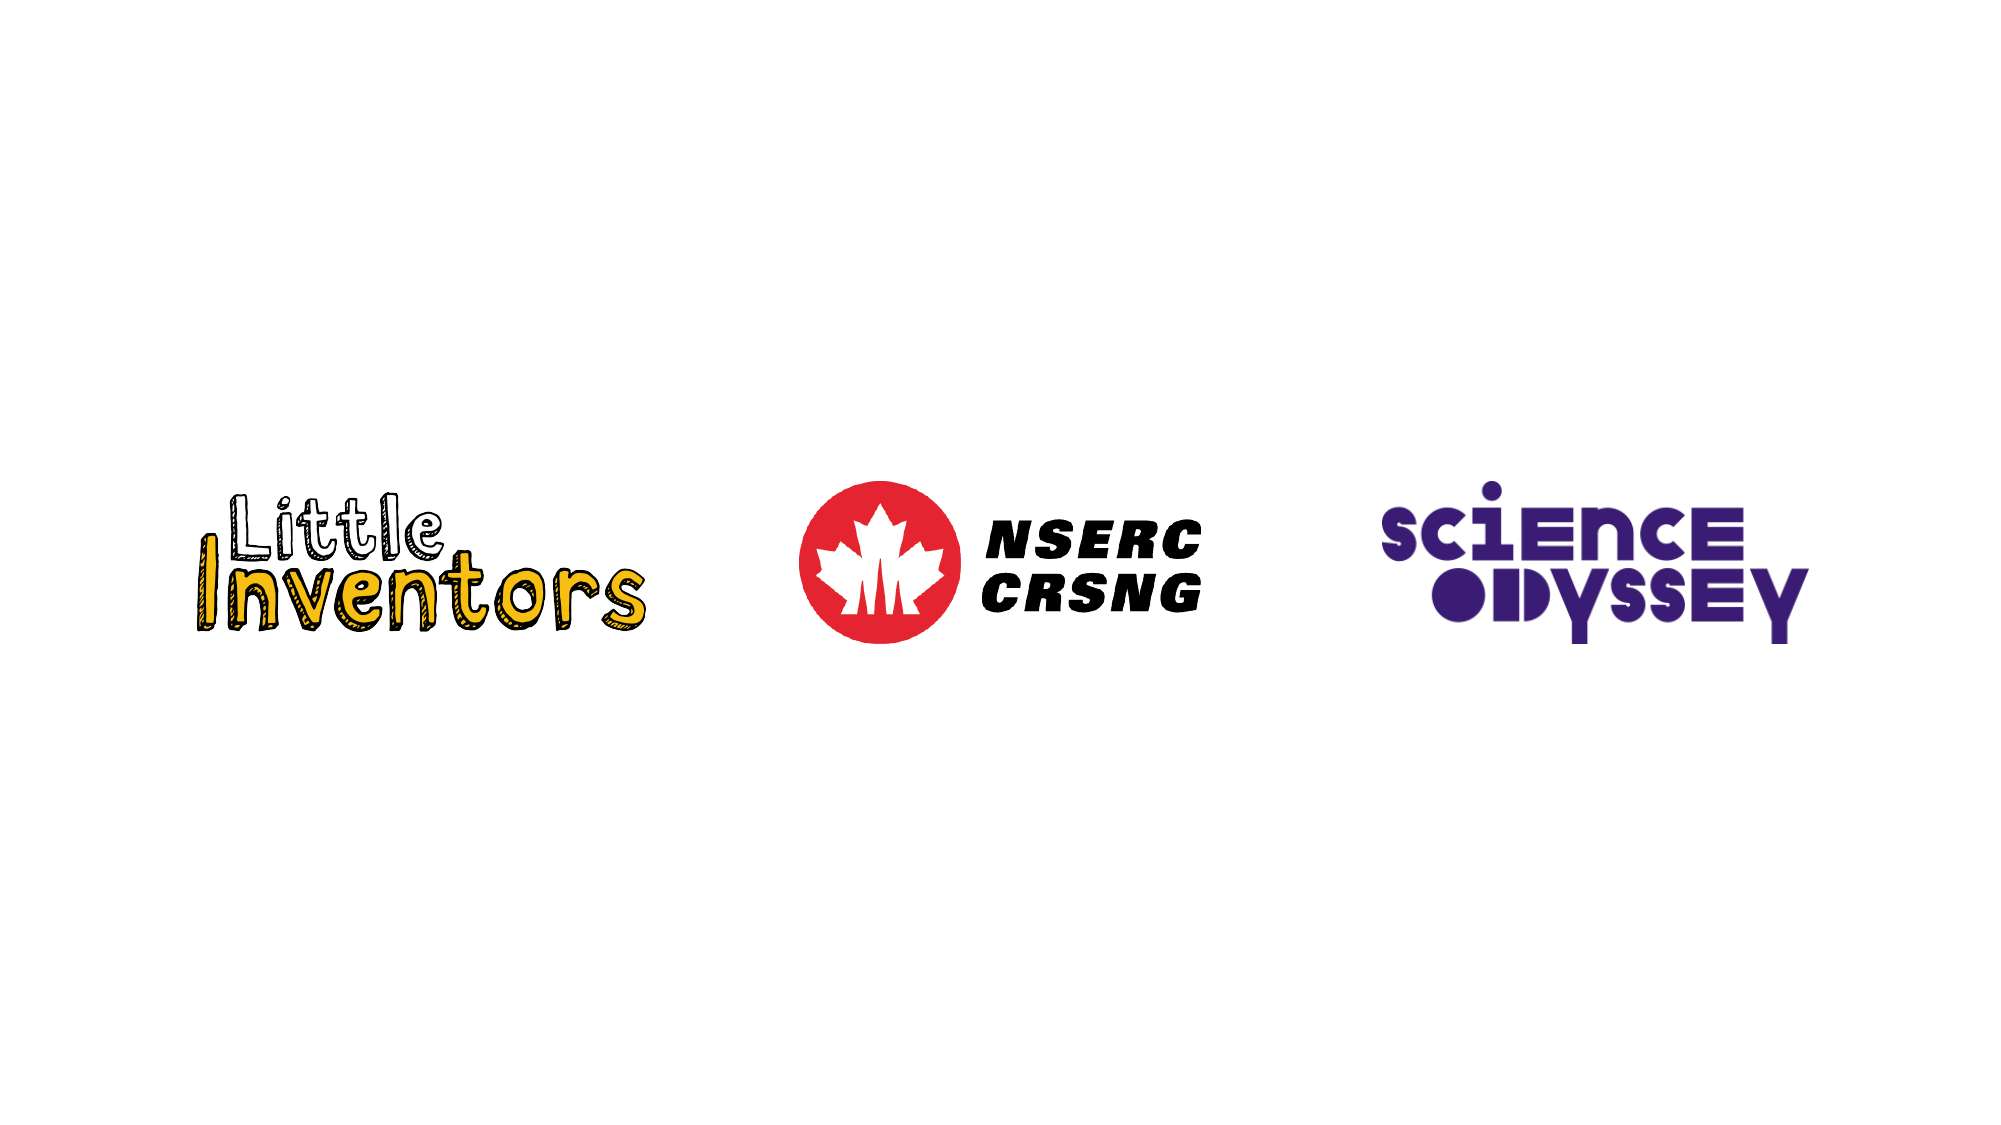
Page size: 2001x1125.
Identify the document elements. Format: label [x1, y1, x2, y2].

picture [1381, 481, 1809, 644]
picture [196, 492, 646, 633]
picture [799, 481, 1201, 644]
